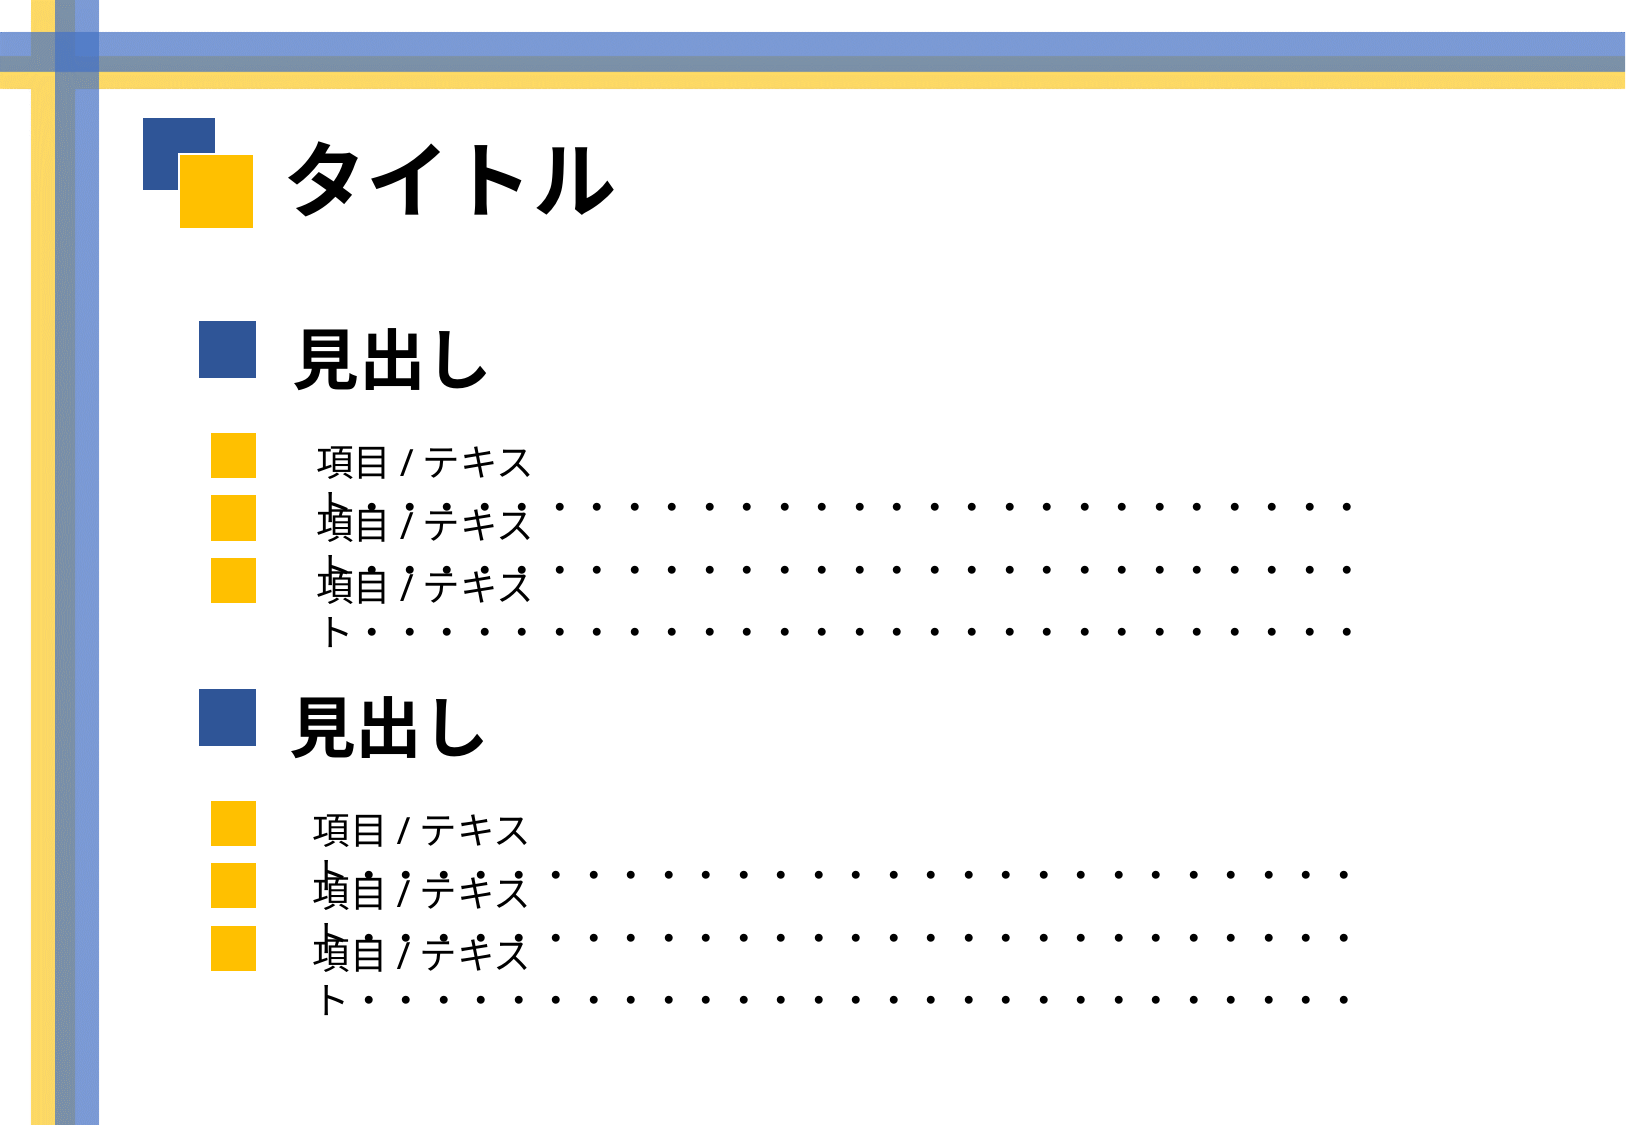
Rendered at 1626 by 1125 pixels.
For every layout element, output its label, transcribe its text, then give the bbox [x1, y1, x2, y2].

text_box 項目/テキスト・・・・・・・・・・・・・・・・・・・・・・・・・・・ [301, 556, 1595, 662]
text_box [209, 493, 258, 543]
text_box [197, 687, 258, 748]
text_box 項目/テキスト・・・・・・・・・・・・・・・・・・・・・・・・・・・ [301, 431, 1595, 494]
text_box タイトル [268, 120, 1562, 236]
text_box [197, 319, 258, 380]
text_box 見出し [277, 310, 1571, 406]
text_box [141, 116, 217, 192]
text_box [209, 861, 258, 910]
text_box 見出し [274, 678, 1568, 774]
text_box [209, 556, 258, 605]
text_box 項目/テキスト・・・・・・・・・・・・・・・・・・・・・・・・・・・ [297, 862, 1592, 924]
text_box [209, 431, 258, 480]
text_box [178, 153, 255, 230]
picture [0, 0, 1626, 1125]
text_box 項目/テキスト・・・・・・・・・・・・・・・・・・・・・・・・・・・ [297, 799, 1592, 862]
text_box [209, 799, 258, 848]
text_box [209, 924, 258, 973]
text_box 項目/テキスト・・・・・・・・・・・・・・・・・・・・・・・・・・・ [297, 924, 1592, 1030]
text_box 項目/テキスト・・・・・・・・・・・・・・・・・・・・・・・・・・・ [301, 494, 1595, 556]
